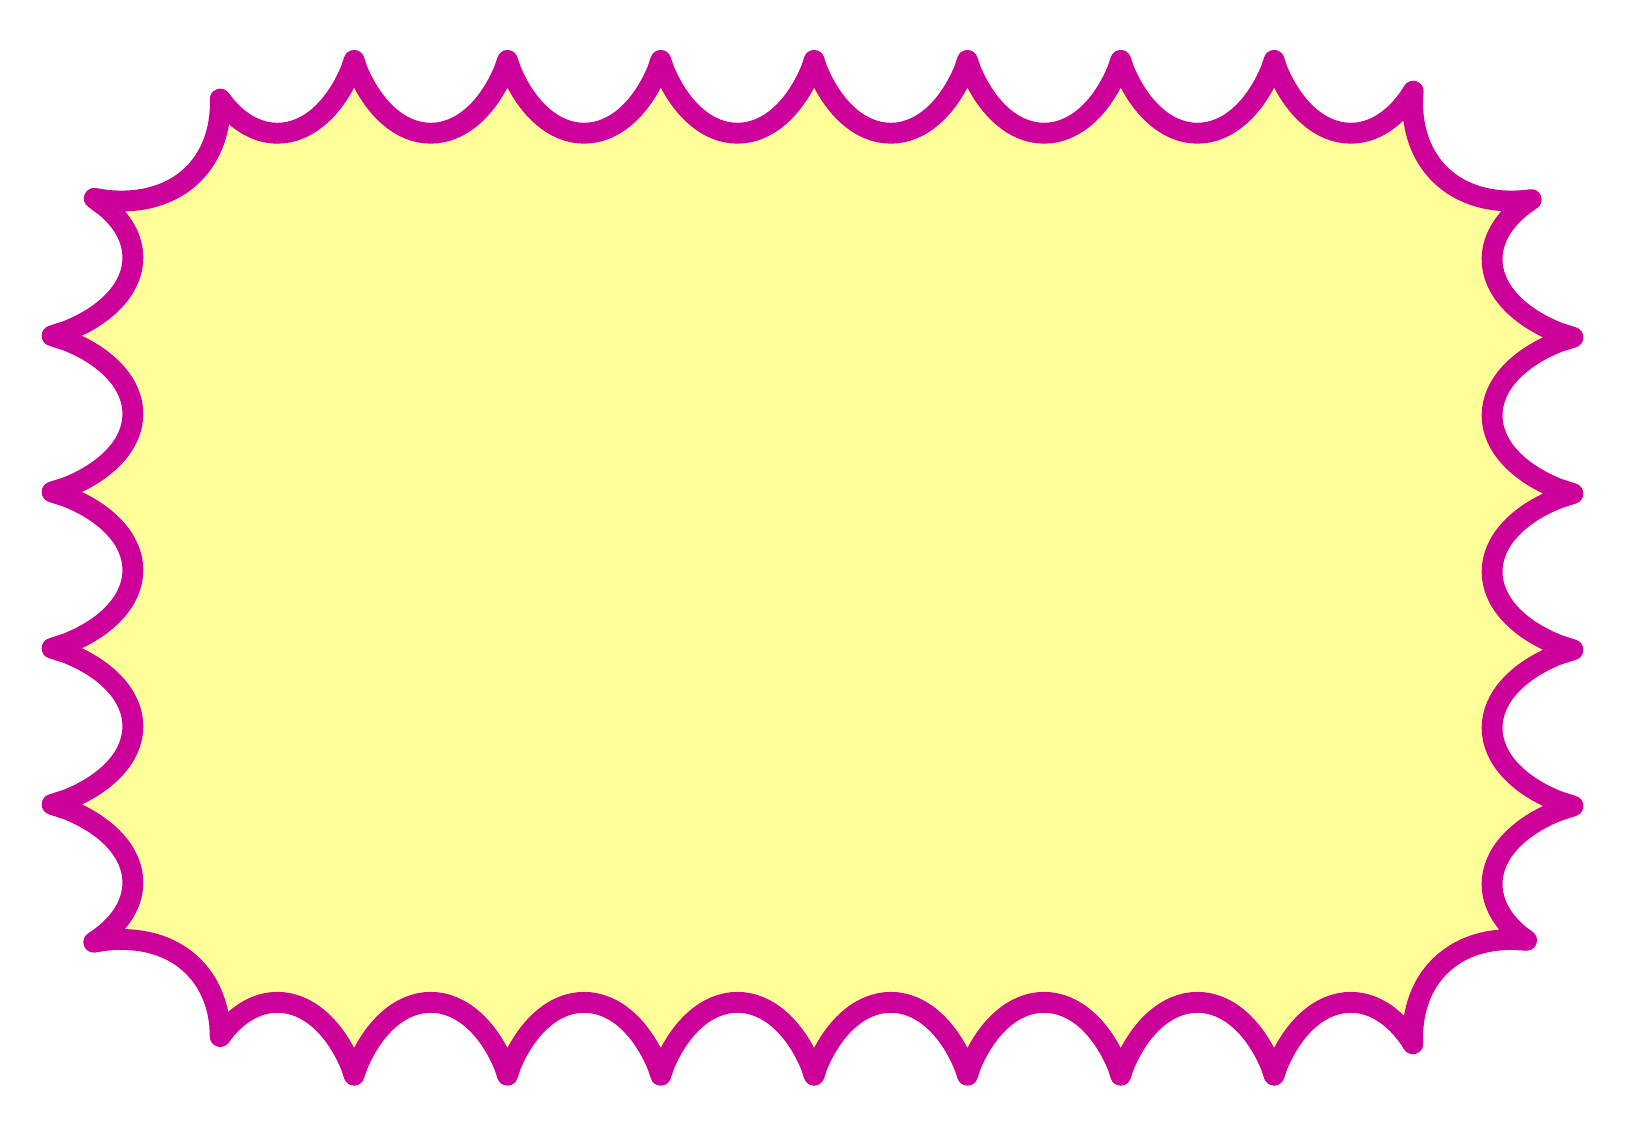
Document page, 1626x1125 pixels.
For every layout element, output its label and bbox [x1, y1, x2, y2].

text_box [52, 60, 1573, 1076]
